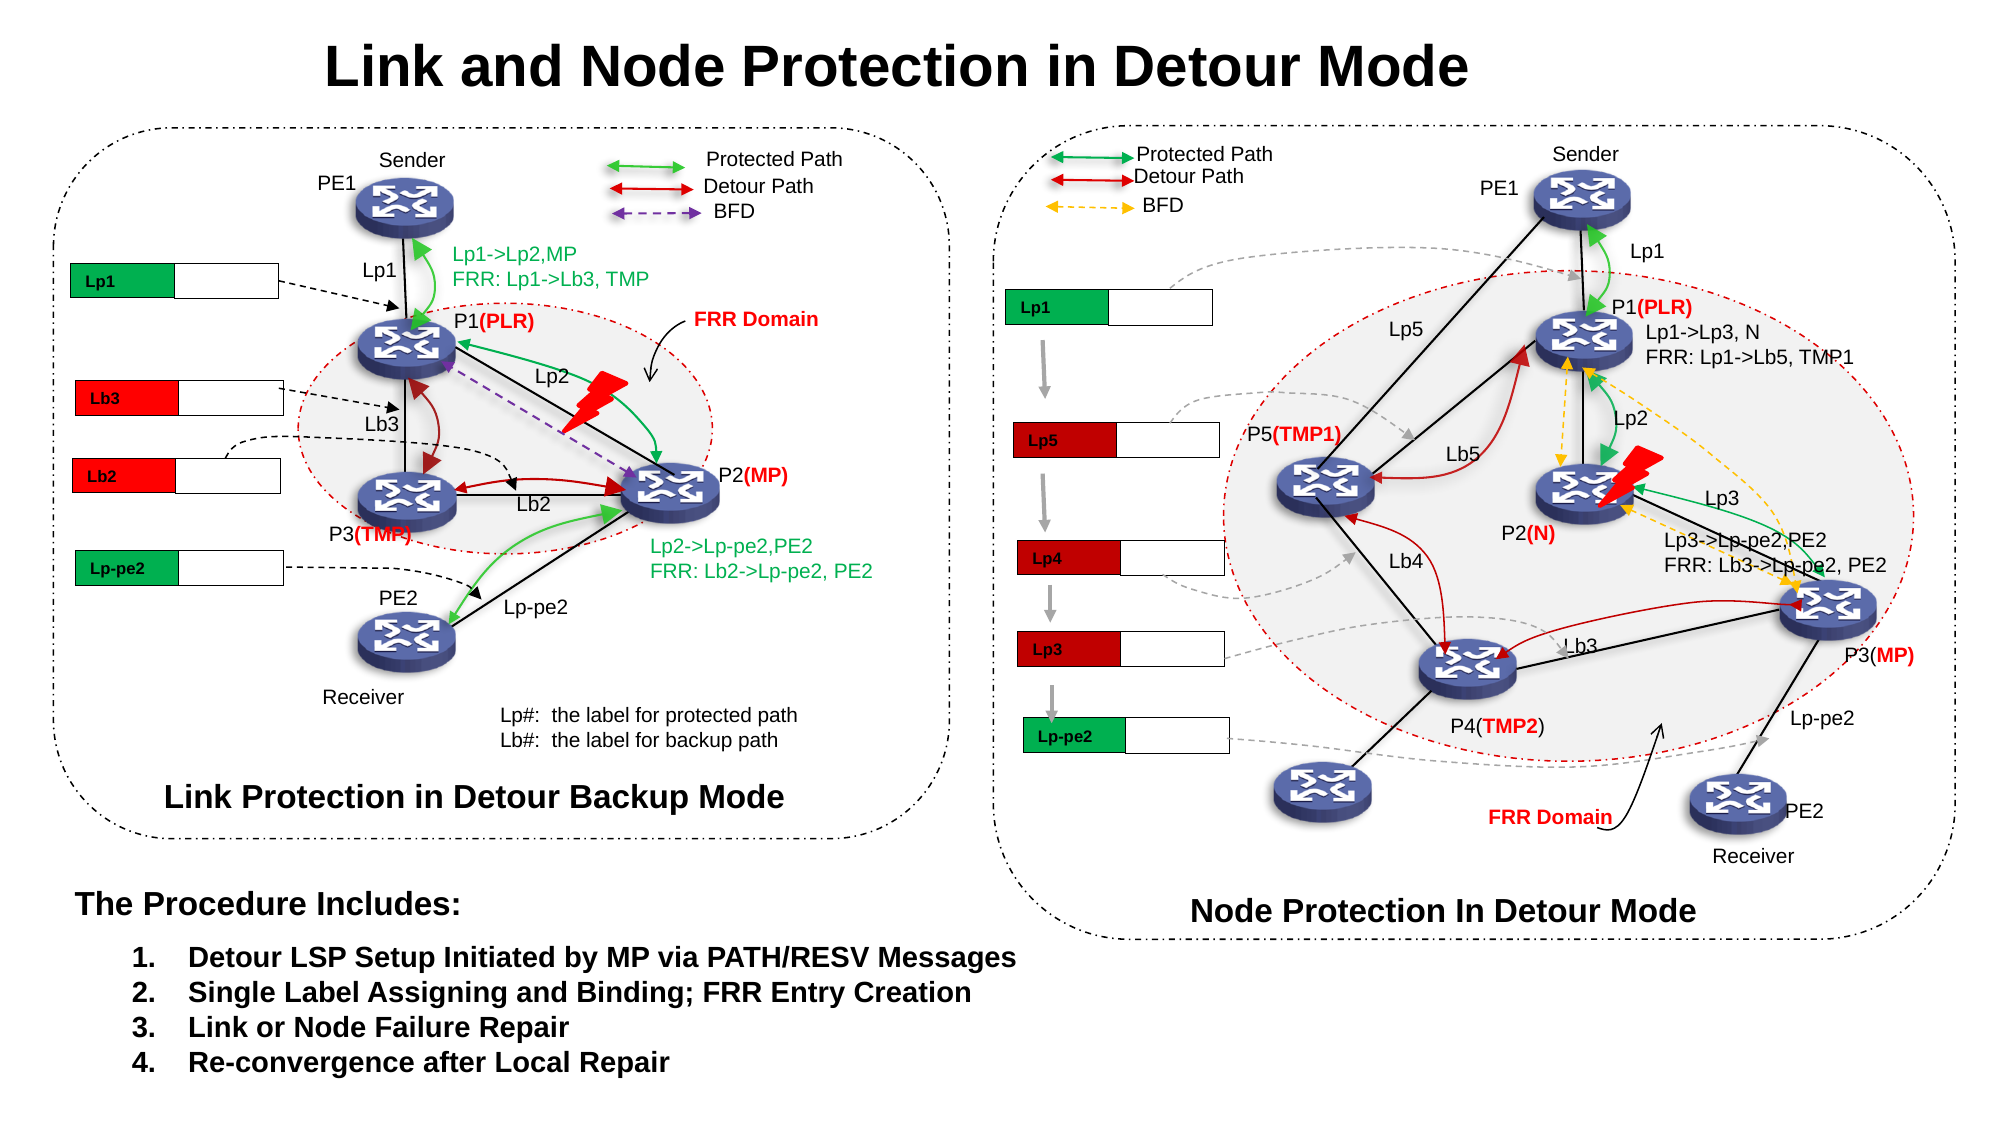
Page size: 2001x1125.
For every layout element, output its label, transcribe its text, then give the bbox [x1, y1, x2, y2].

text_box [33, 127, 972, 839]
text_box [993, 125, 1961, 940]
text_box Link and Node Protection in Detour Mode [293, 0, 1638, 132]
text_box Detour LSP Setup Initiated by MP via PATH/RESV Messages Single Label Assigning and Binding; FRR Entry Creation Link or Node Failure Repair Re-convergence after Local Repair [117, 930, 1110, 1121]
text_box The Procedure Includes: [39, 875, 498, 930]
